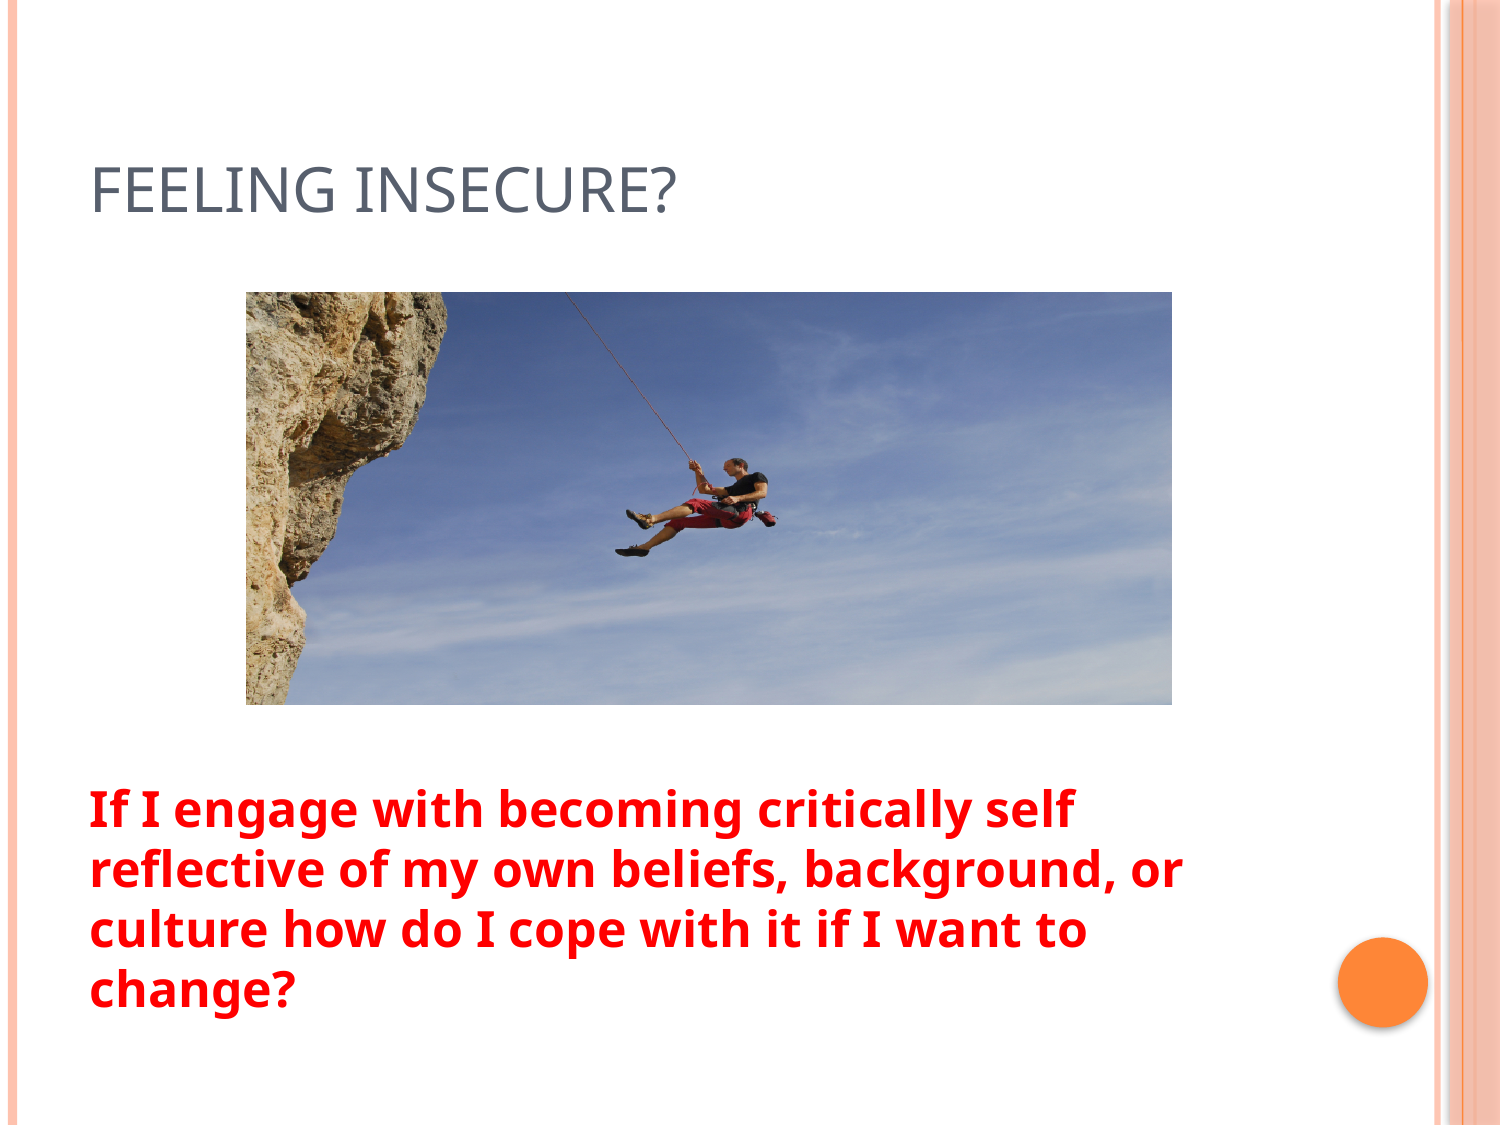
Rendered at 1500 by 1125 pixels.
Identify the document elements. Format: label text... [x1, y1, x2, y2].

list If I engage with becoming critically self reflective of my own beliefs, background, or culture how do I cope with it if I want to change? [75, 262, 1300, 1062]
title Feeling insecure? [75, 45, 1300, 233]
picture [245, 292, 1173, 705]
